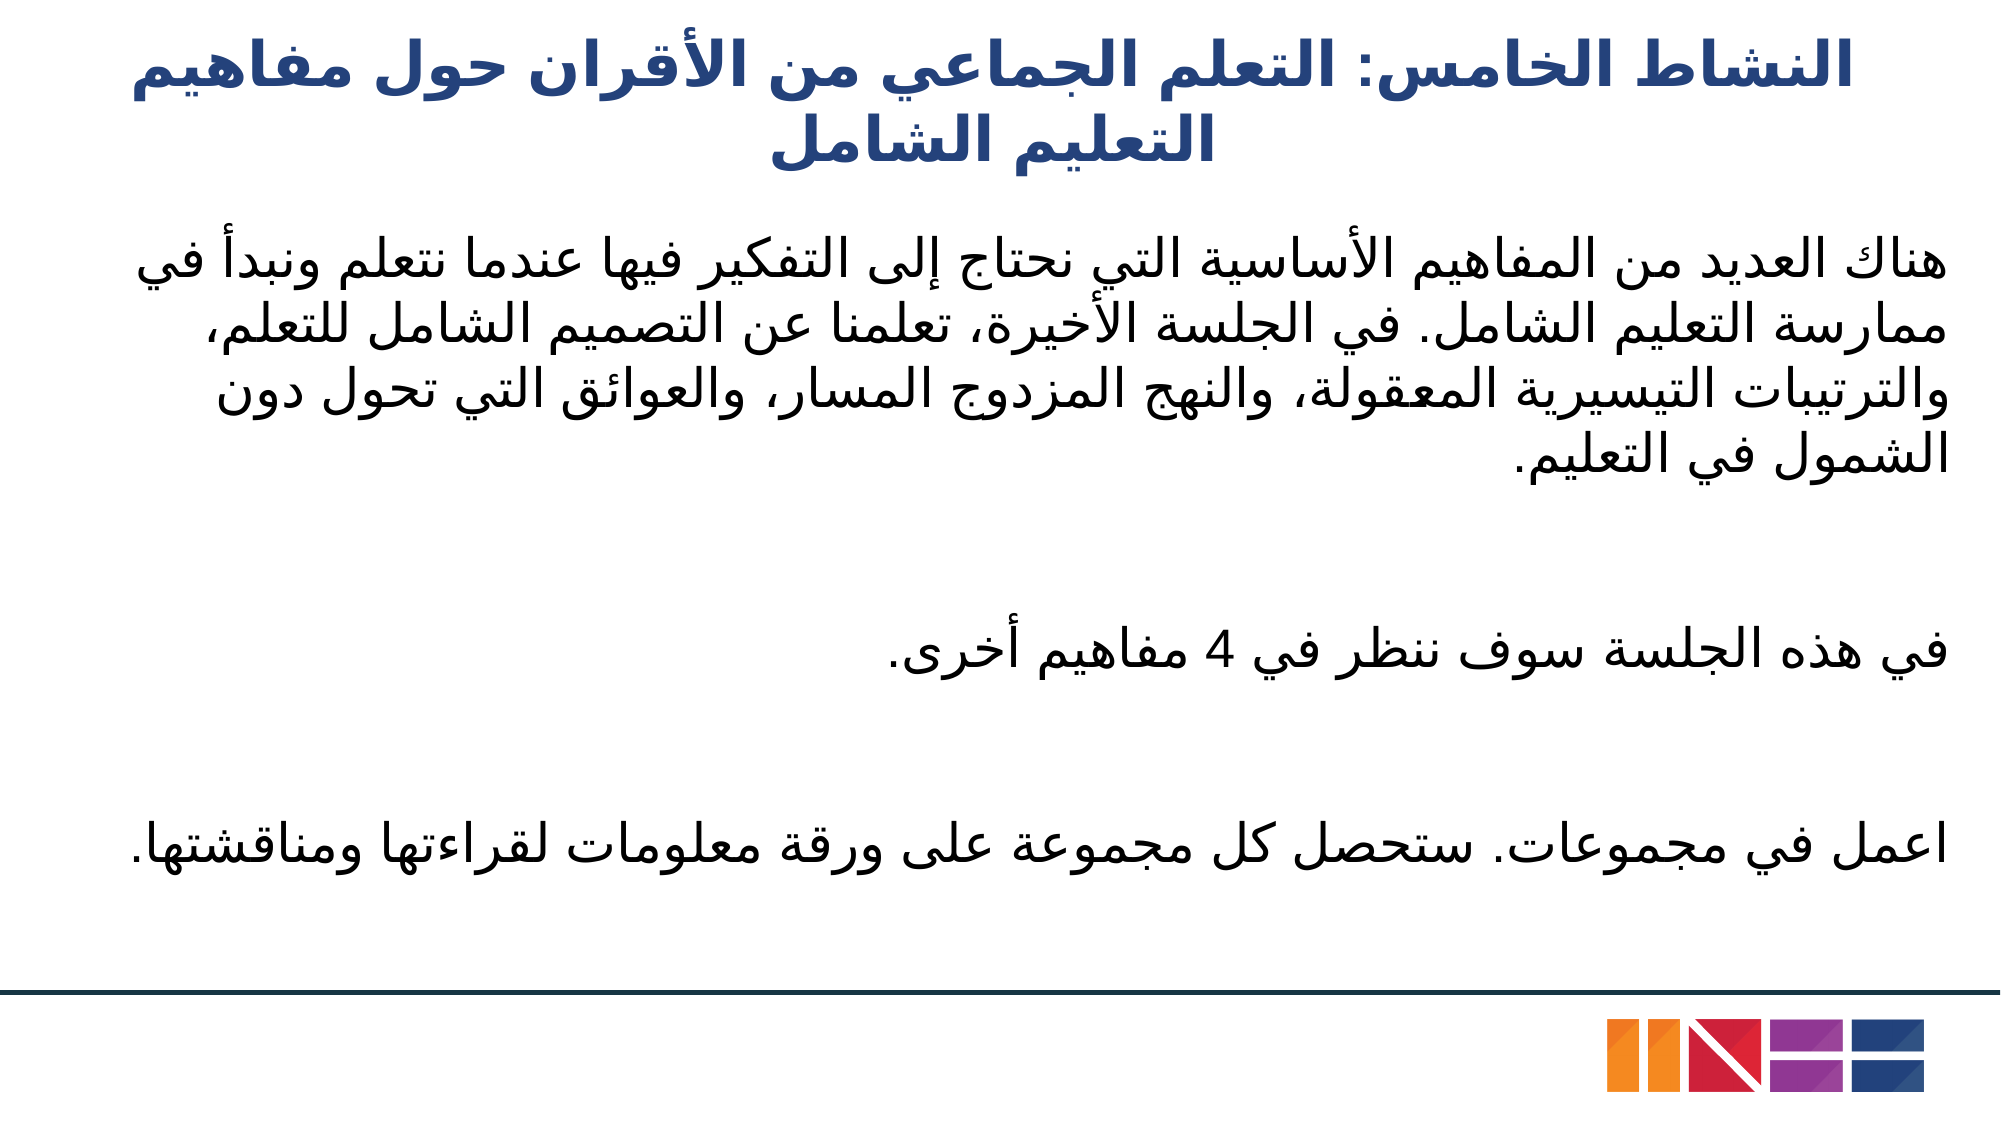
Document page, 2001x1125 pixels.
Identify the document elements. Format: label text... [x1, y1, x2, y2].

list هناك العديد من المفاهيم الأساسية التي نحتاج إلى التفكير فيها عندما نتعلم ونبدأ في ممارسة التعليم الشامل. في الجلسة الأخيرة، تعلمنا عن التصميم الشامل للتعلم، والترتيبات التيسيرية المعقولة، والنهج المزدوج المسار، والعوائق التي تحول دون الشمول في التعليم. في هذه الجلسة سوف ننظر في 4 مفاهيم أخرى. اعمل في مجموعات. ستحصل كل مجموعة على ورقة معلومات لقراءتها ومناقشتها. [31, 203, 1971, 935]
picture [1607, 1019, 1924, 1092]
title النشاط الخامس: التعلم الجماعي من الأقران حول مفاهيم التعليم الشامل [31, 40, 1957, 157]
